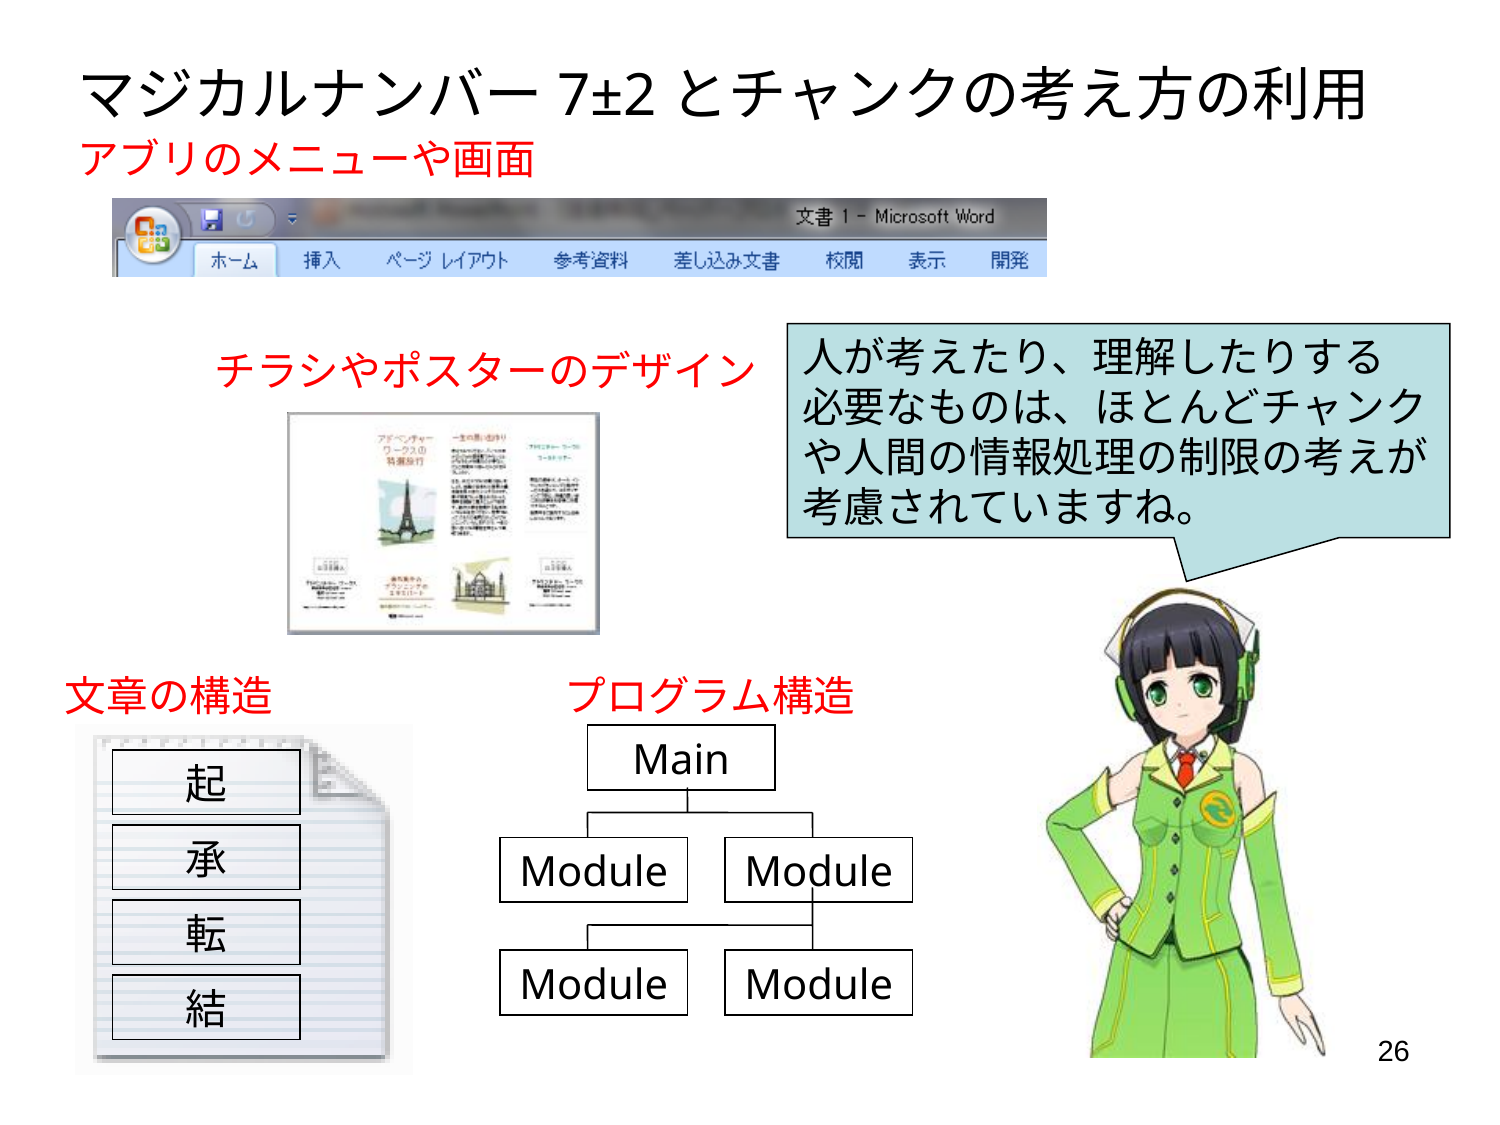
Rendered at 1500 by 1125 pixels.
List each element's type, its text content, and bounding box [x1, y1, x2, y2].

text_box Module [500, 950, 688, 1015]
text_box マジカルナンバー7±2とチャンクの考え方の利用 [62, 50, 1413, 135]
slide_number 26 [1074, 1024, 1425, 1103]
picture [287, 412, 600, 635]
text_box Module [725, 950, 913, 1015]
text_box アブリのメニューや画面 [62, 125, 638, 190]
text_box 人が考えたり、理解したりする 必要なものは、ほとんどチャンクや人間の情報処理の制限の考えが考慮されていますね。 [787, 323, 1450, 574]
text_box プログラム構造 [549, 662, 913, 728]
picture [112, 198, 1047, 277]
text_box Module [500, 837, 688, 903]
text_box Module [725, 837, 913, 903]
text_box チラシやポスターのデザイン [200, 337, 775, 403]
text_box 文章の構造 [50, 662, 300, 728]
picture [1037, 574, 1335, 1058]
picture [74, 724, 413, 1076]
text_box Main [587, 725, 775, 790]
